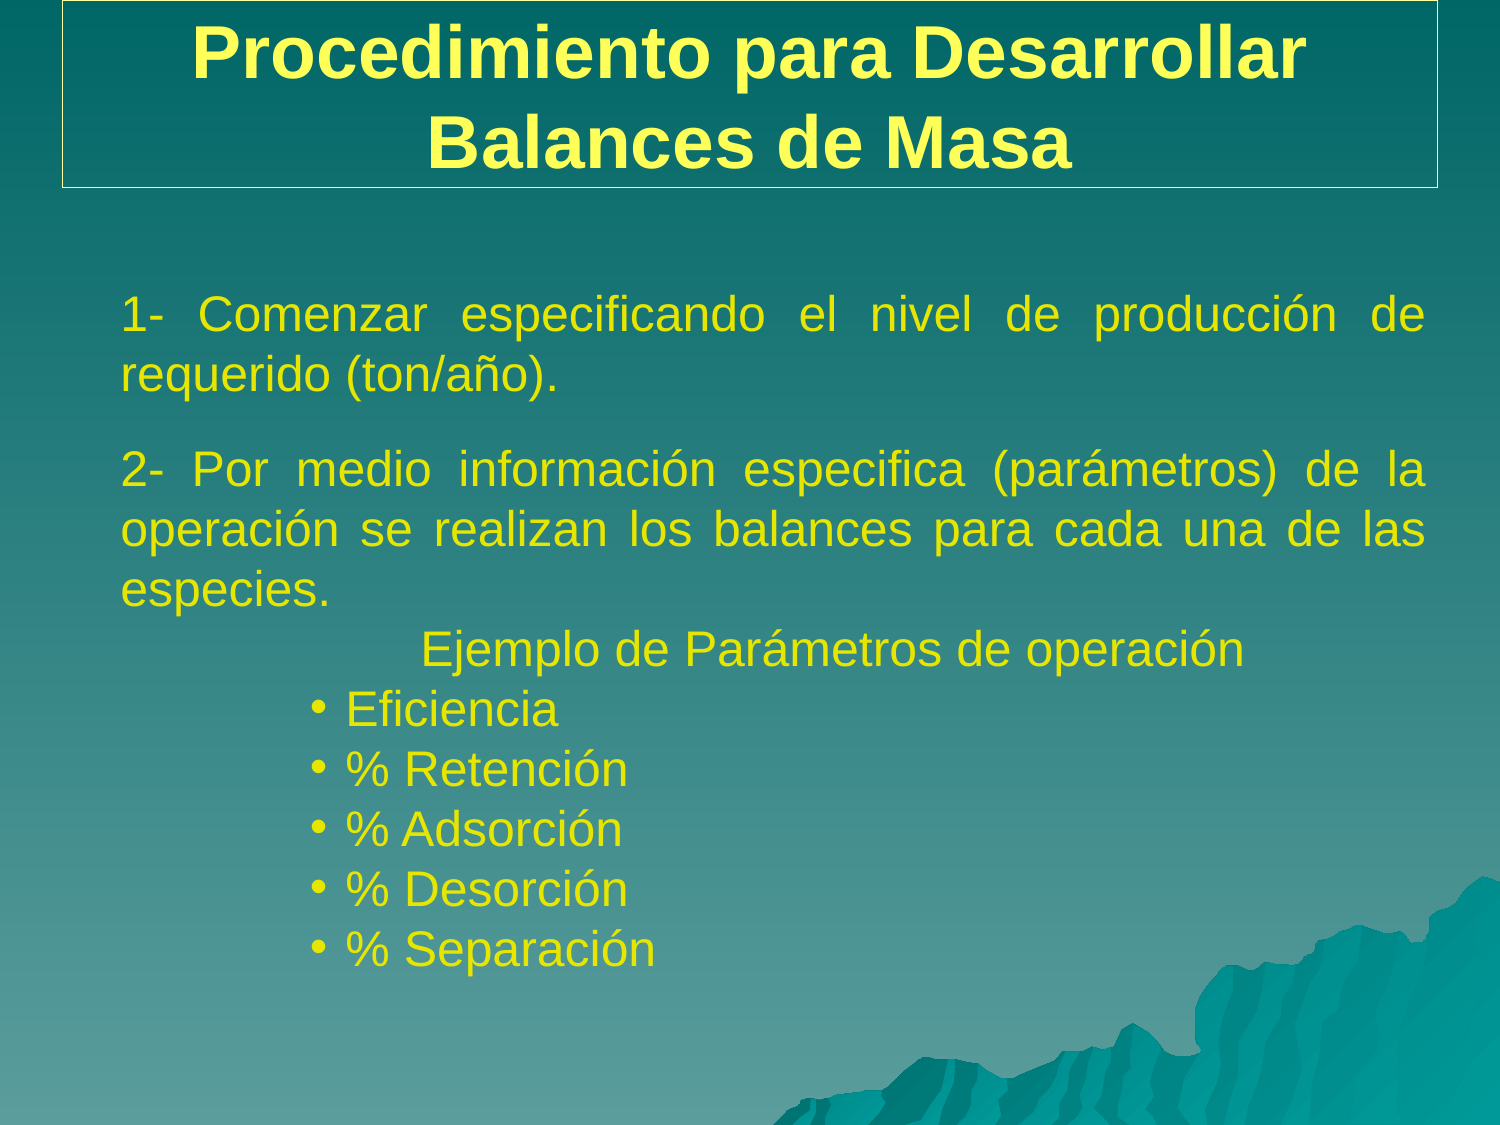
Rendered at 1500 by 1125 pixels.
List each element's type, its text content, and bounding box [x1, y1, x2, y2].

text_box 1- Comenzar especificando el nivel de producción de requerido (ton/año). 2- Por medio información especifica (parámetros) de la operación se realizan los balances para cada una de las especies. Ejemplo de Parámetros de operación Eficiencia % Retención % Adsorción % Desorción % Separación [105, 273, 1442, 1104]
title Procedimiento para Desarrollar Balances de Masa [62, 0, 1438, 188]
